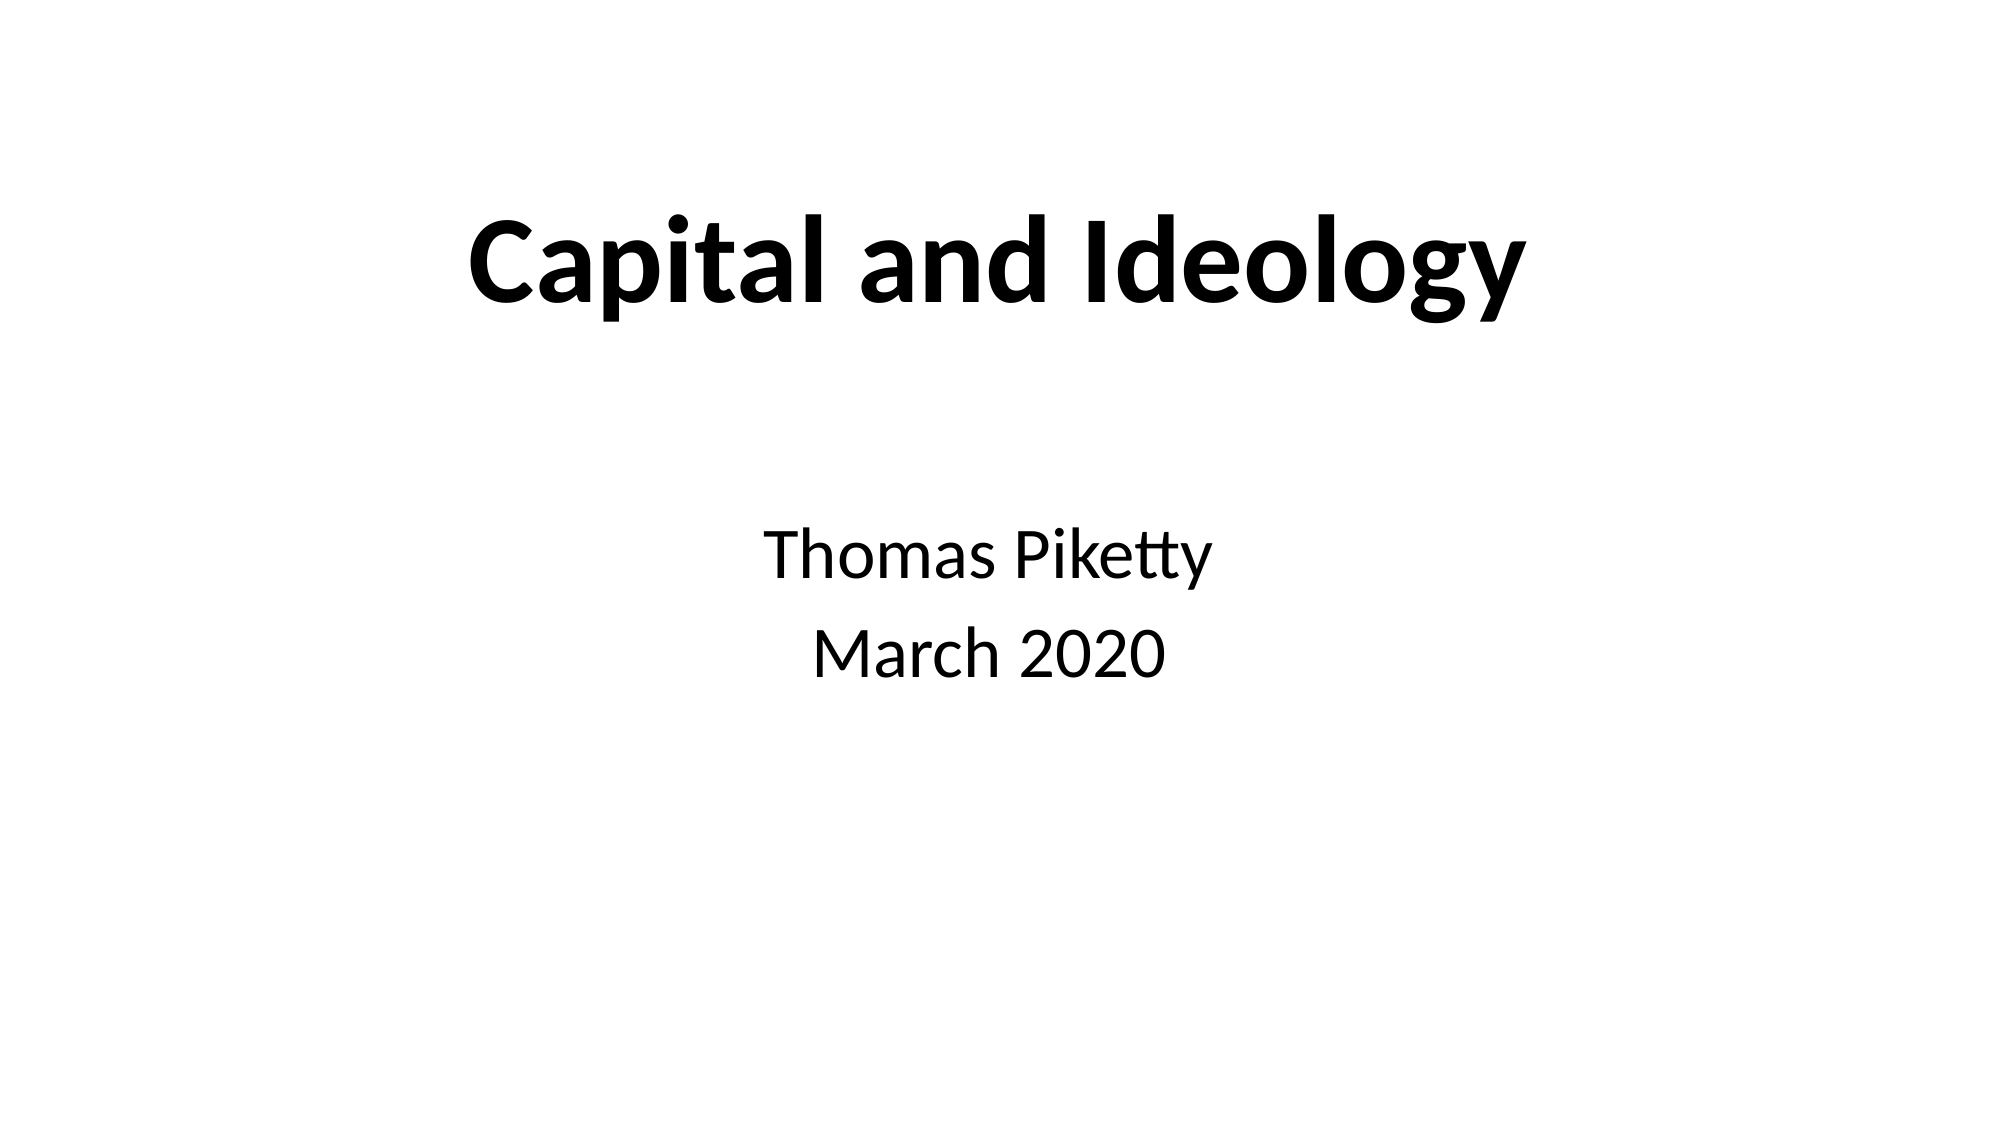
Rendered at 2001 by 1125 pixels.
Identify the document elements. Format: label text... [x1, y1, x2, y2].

subtitle Thomas Piketty March 2020 [42, 507, 1936, 760]
title Capital and Ideology [42, 140, 1955, 338]
